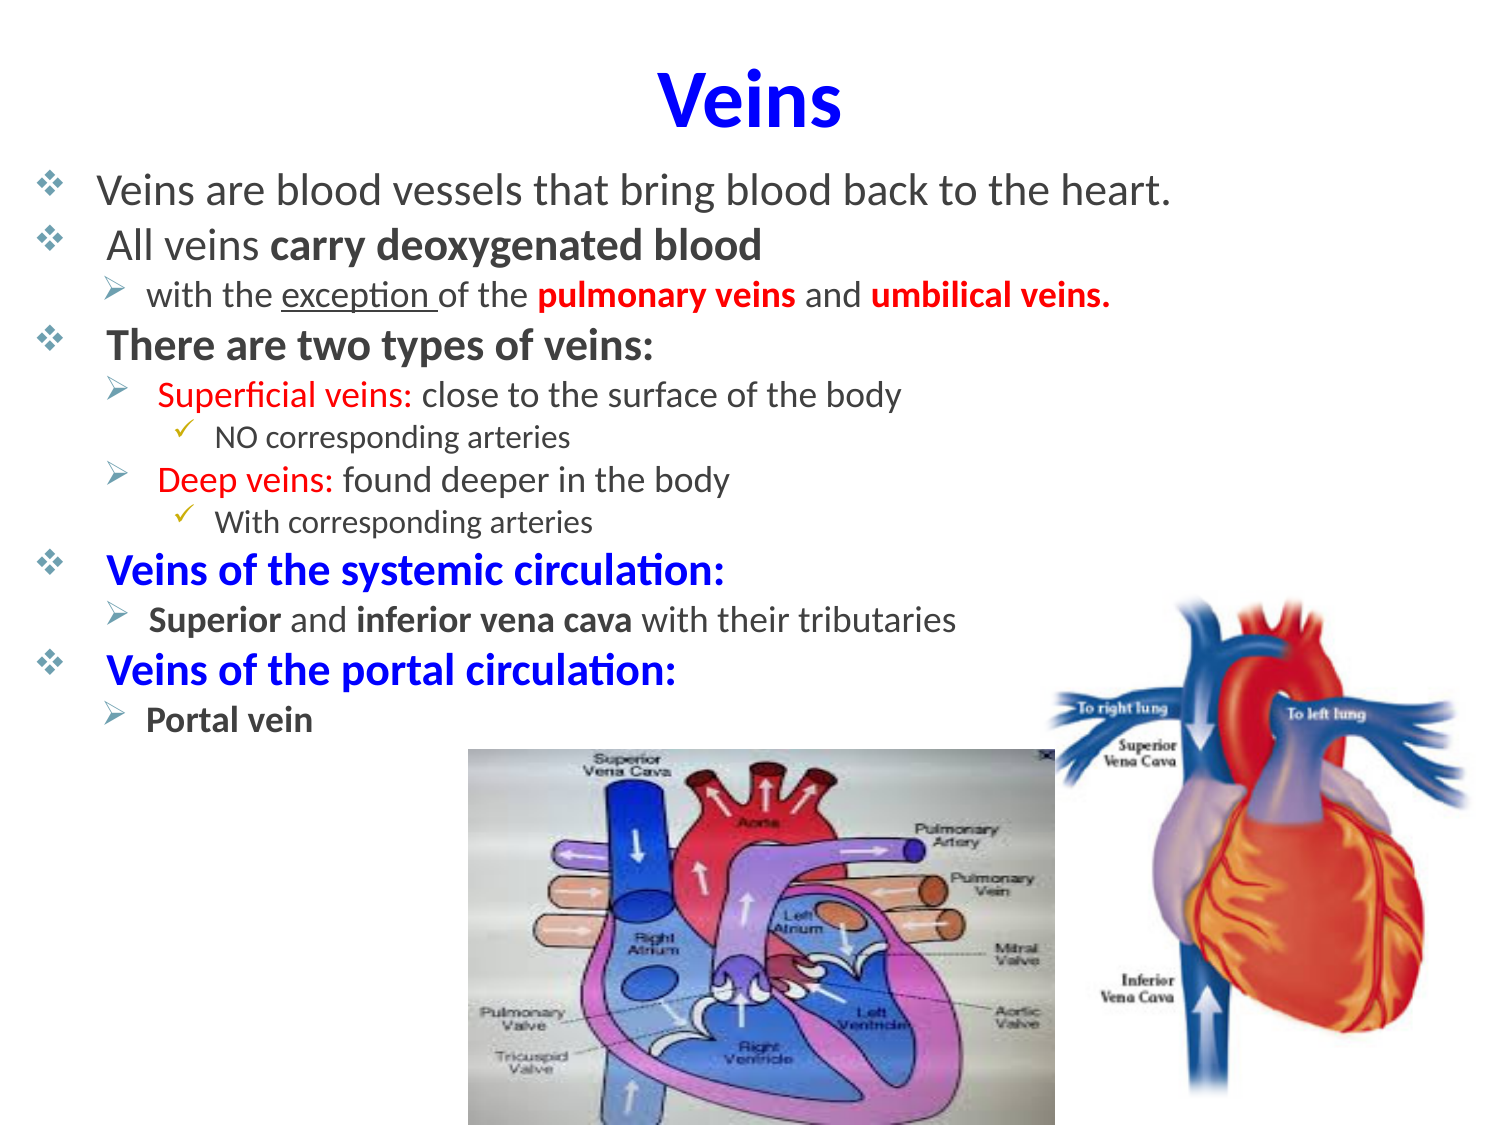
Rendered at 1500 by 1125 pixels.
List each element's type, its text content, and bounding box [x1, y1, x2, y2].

picture [1038, 589, 1488, 1101]
list Veins are blood vessels that bring blood back to the heart. All veins carry deoxygenated blood with the exception of the pulmonary veins and umbilical veins. There are two types of veins: Superficial veins: close to the surface of the body NO corresponding arteries Deep veins: found deeper in the body With corresponding arteries Veins of the systemic circulation: Superior and inferior vena cava with their tributaries Veins of the portal circulation: Portal vein [12, 152, 1363, 806]
picture [468, 749, 1055, 1125]
title Veins [12, 0, 1488, 196]
